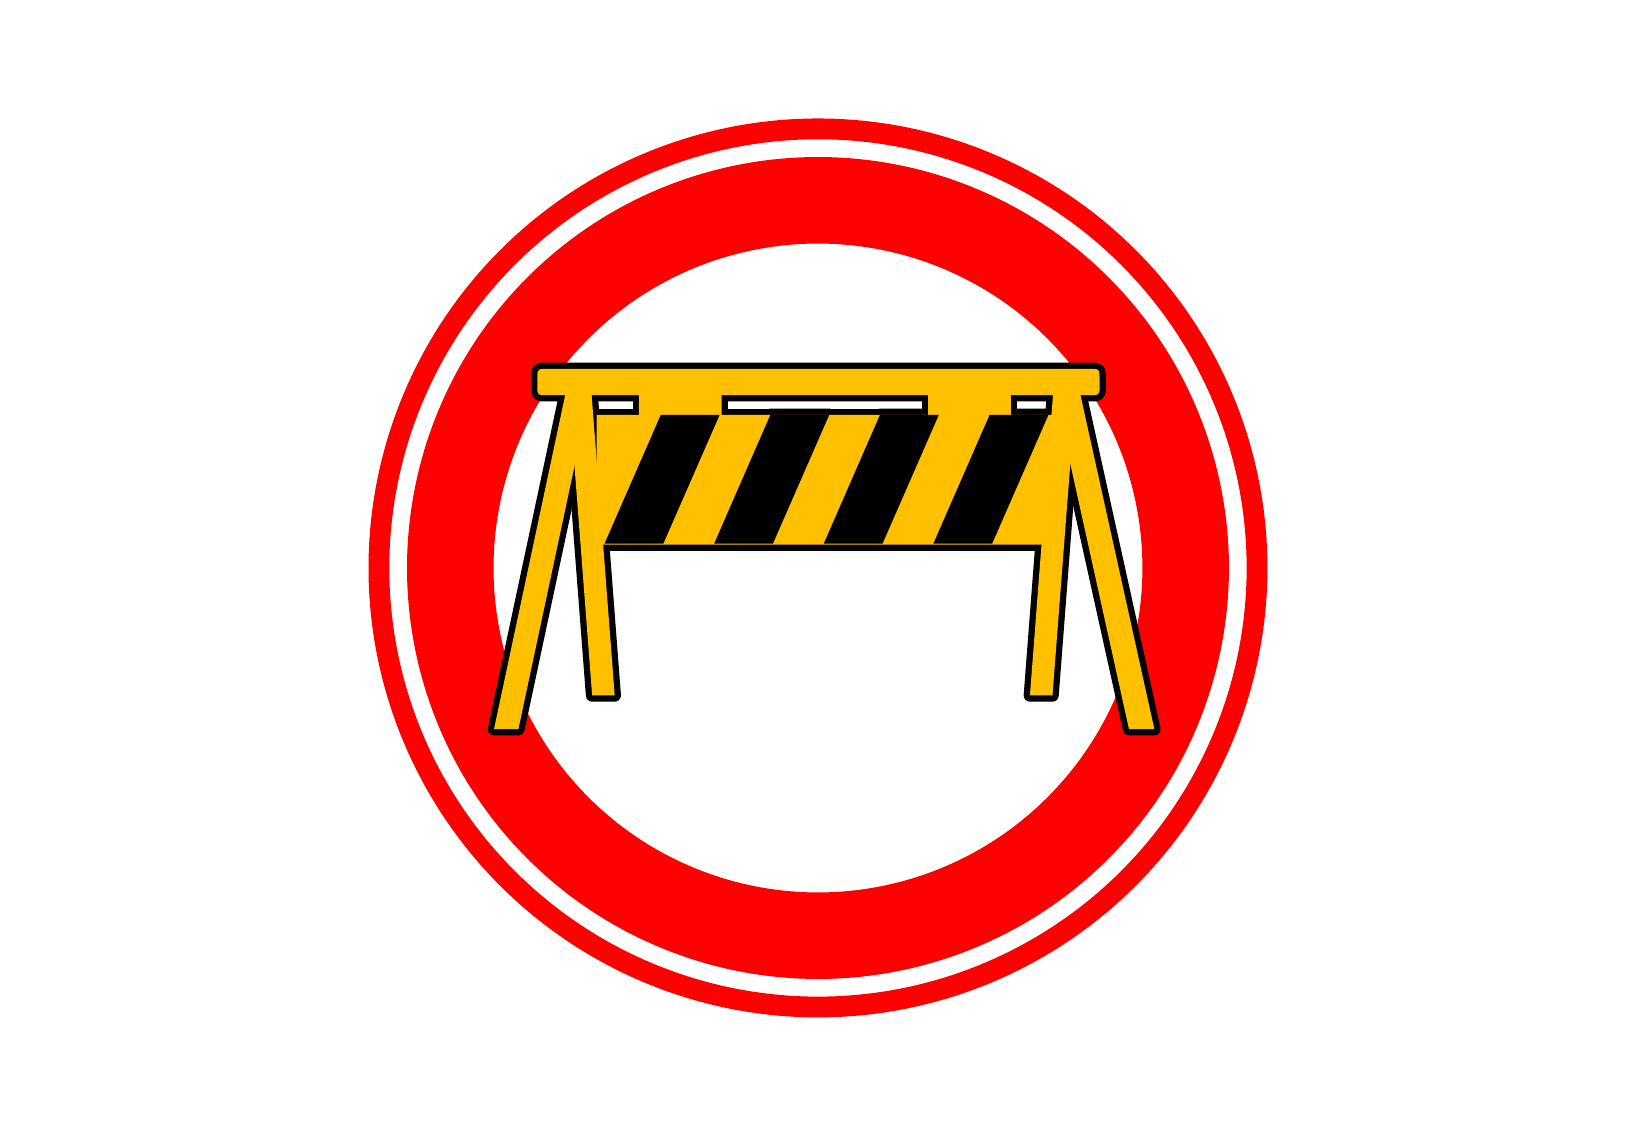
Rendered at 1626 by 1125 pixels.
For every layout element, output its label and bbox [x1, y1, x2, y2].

text_box [368, 118, 1268, 1018]
